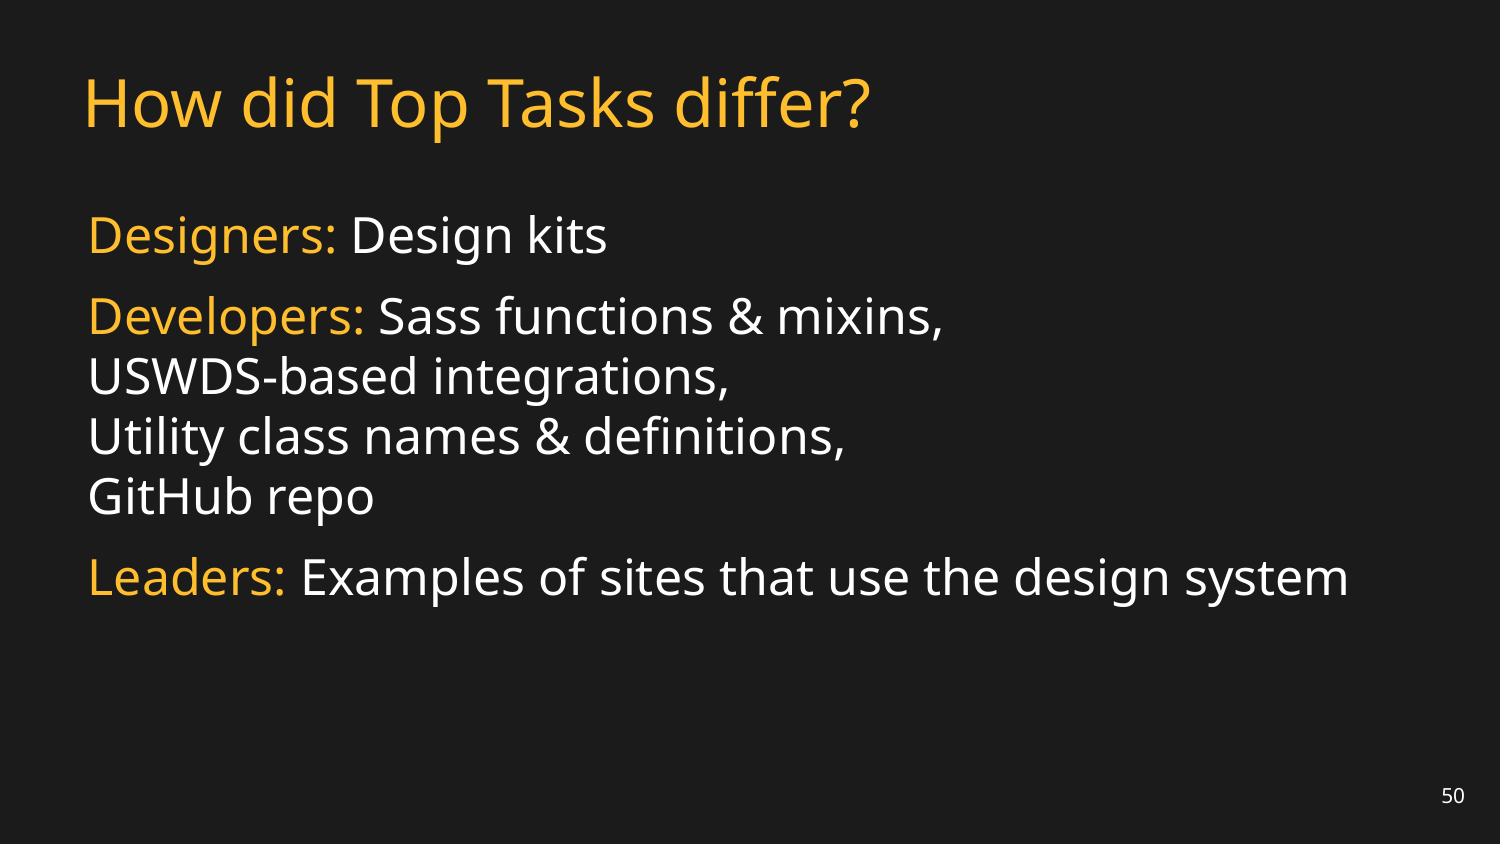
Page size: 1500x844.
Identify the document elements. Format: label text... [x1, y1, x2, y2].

slide_number 50 [1389, 764, 1480, 830]
title Designers: Design kits Developers: Sass functions & mixins, USWDS-based integrations, Utility class names & definitions, GitHub repo Leaders: Examples of sites that use the design system [0, 188, 1390, 790]
title How did Top Tasks differ? [67, 46, 1355, 142]
